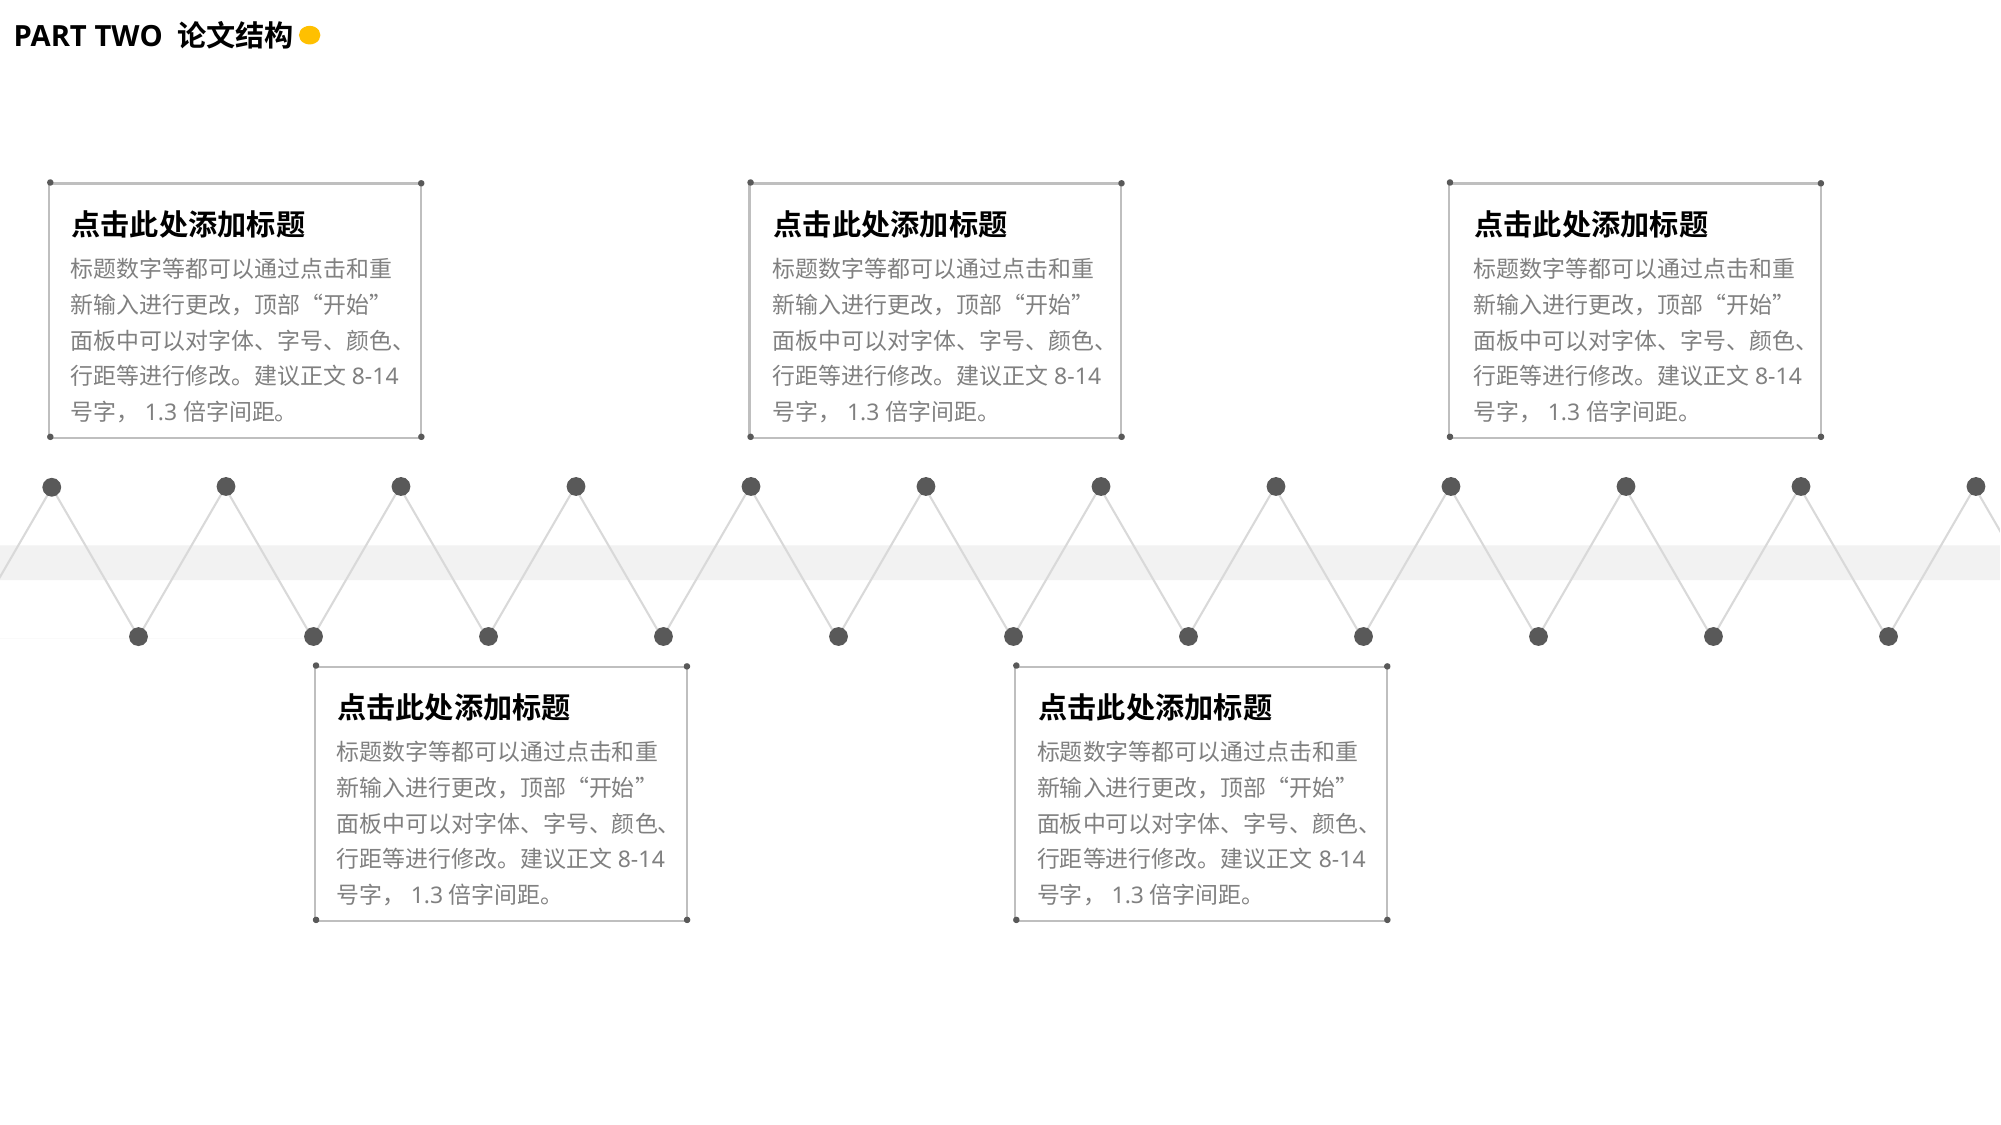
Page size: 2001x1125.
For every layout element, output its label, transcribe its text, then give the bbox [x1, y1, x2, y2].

text_box [128, 638, 149, 648]
text_box [41, 476, 63, 487]
text_box [1090, 475, 1112, 487]
text_box [1528, 638, 1549, 648]
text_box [0, 487, 2000, 638]
text_box [1790, 475, 1812, 487]
text_box [828, 638, 849, 648]
text_box [1965, 475, 1987, 487]
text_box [1446, 179, 1825, 441]
text_box [915, 475, 937, 487]
text_box [653, 638, 674, 648]
text_box [1003, 638, 1024, 648]
text_box [740, 475, 762, 487]
text_box [390, 475, 412, 487]
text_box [312, 662, 691, 924]
text_box [1265, 475, 1287, 487]
text_box [1353, 638, 1374, 648]
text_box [747, 179, 1125, 441]
text_box [565, 475, 587, 487]
text_box [1178, 638, 1199, 648]
text_box [1615, 475, 1637, 487]
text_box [47, 179, 425, 441]
text_box [1878, 638, 1899, 648]
text_box [478, 638, 499, 648]
text_box [1703, 638, 1724, 648]
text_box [1013, 662, 1391, 924]
text_box [297, 24, 322, 46]
text_box [1440, 475, 1462, 487]
text_box PART TWO 论文结构 [0, 9, 309, 60]
text_box [215, 475, 237, 487]
text_box [303, 638, 324, 648]
